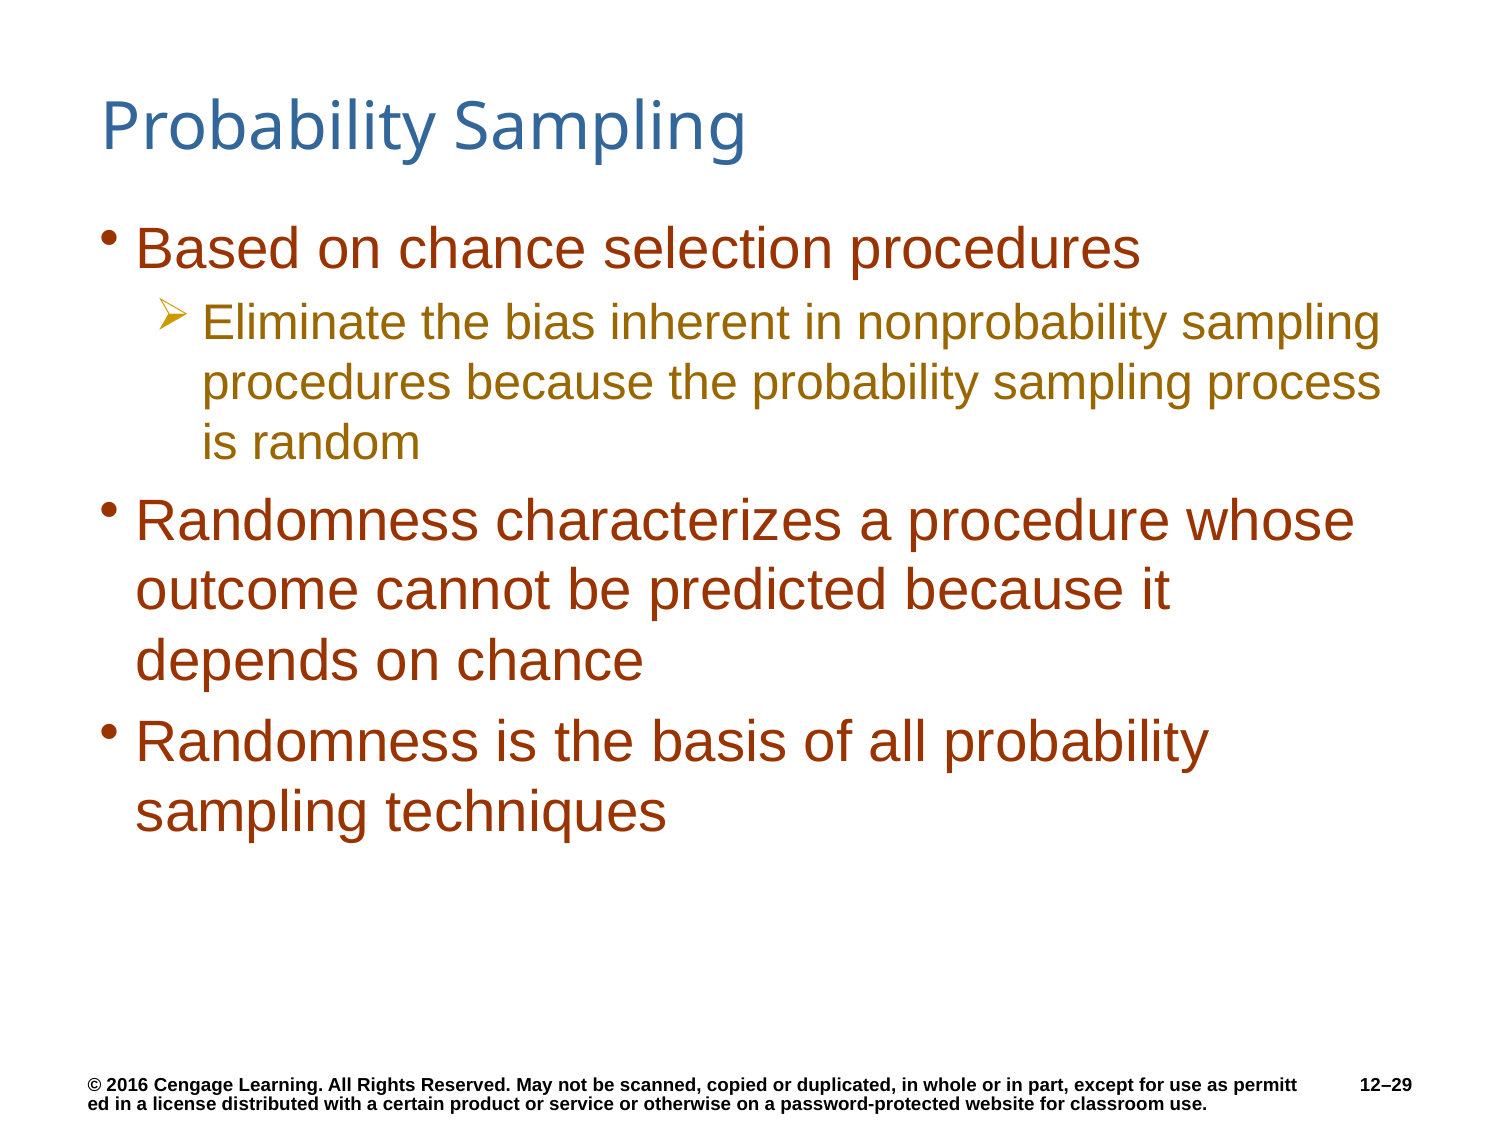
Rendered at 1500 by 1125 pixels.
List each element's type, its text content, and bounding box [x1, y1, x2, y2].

footer © 2016 Cengage Learning. All Rights Reserved. May not be scanned, copied or duplicated, in whole or in part, except for use as permitted in a license distributed with a certain product or service or otherwise on a password-protected website for classroom use. [87, 1057, 1050, 1103]
title Probability Sampling [85, 75, 1411, 171]
list Based on chance selection procedures Eliminate the bias inherent in nonprobability sampling procedures because the probability sampling process is random Randomness characterizes a procedure whose outcome cannot be predicted because it depends on chance Randomness is the basis of all probability sampling techniques [84, 202, 1414, 1013]
slide_number 12–29 [1050, 1042, 1413, 1103]
